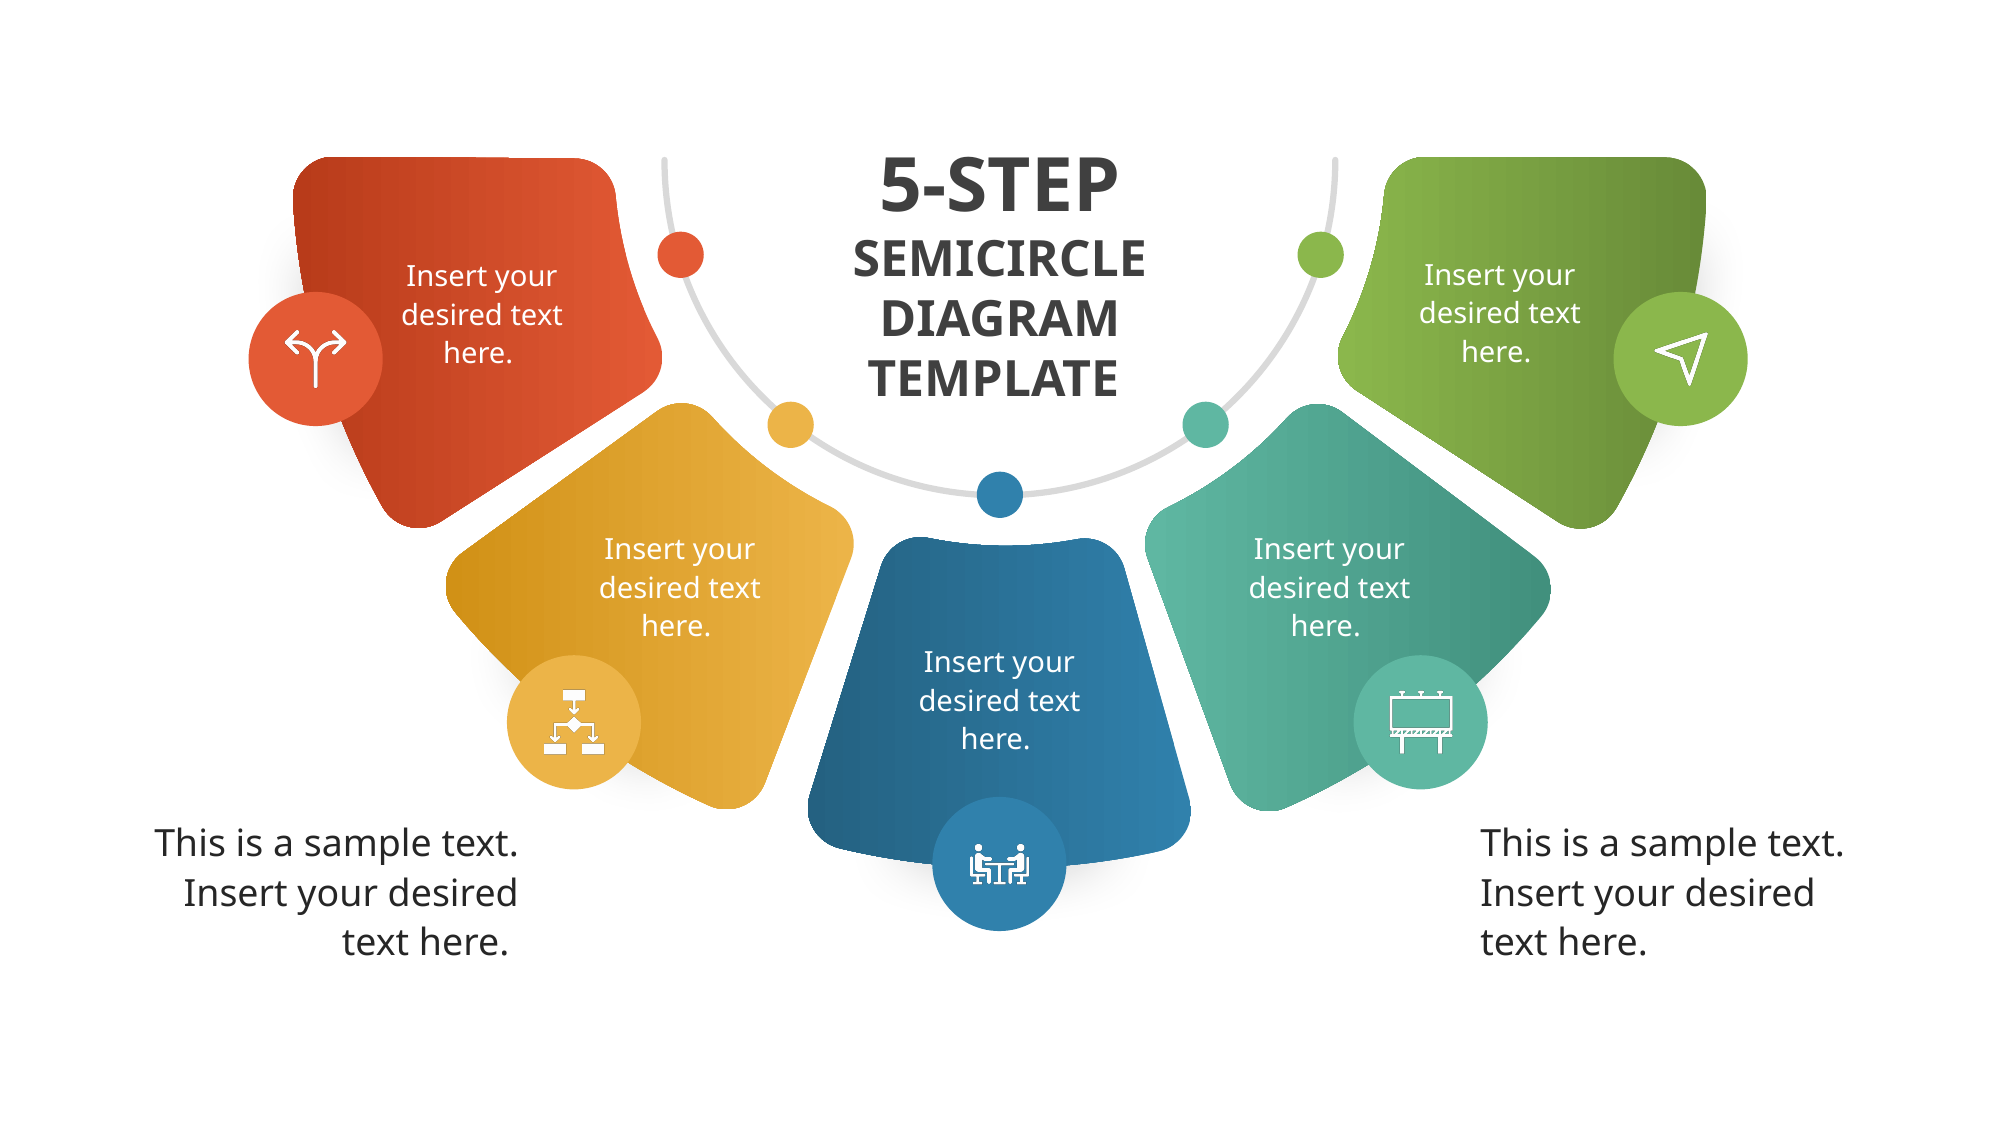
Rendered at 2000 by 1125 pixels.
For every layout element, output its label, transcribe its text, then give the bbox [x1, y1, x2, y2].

text_box [930, 794, 1069, 934]
picture [1643, 321, 1719, 397]
text_box [1180, 399, 1231, 451]
text_box Insert your desired text here. [1222, 527, 1437, 634]
text_box [813, 414, 1185, 495]
text_box [1145, 404, 1552, 812]
text_box Insert your desired text here. [1401, 252, 1598, 359]
text_box 5-STEP SEMICIRCLE DIAGRAM TEMPLATE [804, 129, 1195, 414]
text_box Insert your desired text here. [572, 527, 788, 634]
text_box [1295, 229, 1346, 281]
text_box Insert your desired text here. [892, 640, 1107, 747]
text_box [1611, 289, 1750, 429]
text_box [807, 537, 1192, 866]
text_box This is a sample text. Insert your desired text here. [119, 818, 519, 960]
text_box [1338, 157, 1707, 529]
text_box [765, 399, 816, 451]
text_box [504, 653, 644, 792]
text_box Insert your desired text here. [383, 254, 580, 361]
text_box [974, 469, 1026, 521]
picture [961, 826, 1038, 902]
text_box [664, 159, 804, 407]
text_box This is a sample text. Insert your desired text here. [1480, 818, 1880, 960]
text_box [293, 156, 663, 528]
picture [536, 684, 612, 760]
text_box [248, 291, 383, 427]
picture [1383, 684, 1459, 760]
text_box [445, 403, 854, 810]
text_box [1195, 159, 1336, 408]
text_box [1351, 653, 1490, 792]
text_box [655, 229, 706, 281]
